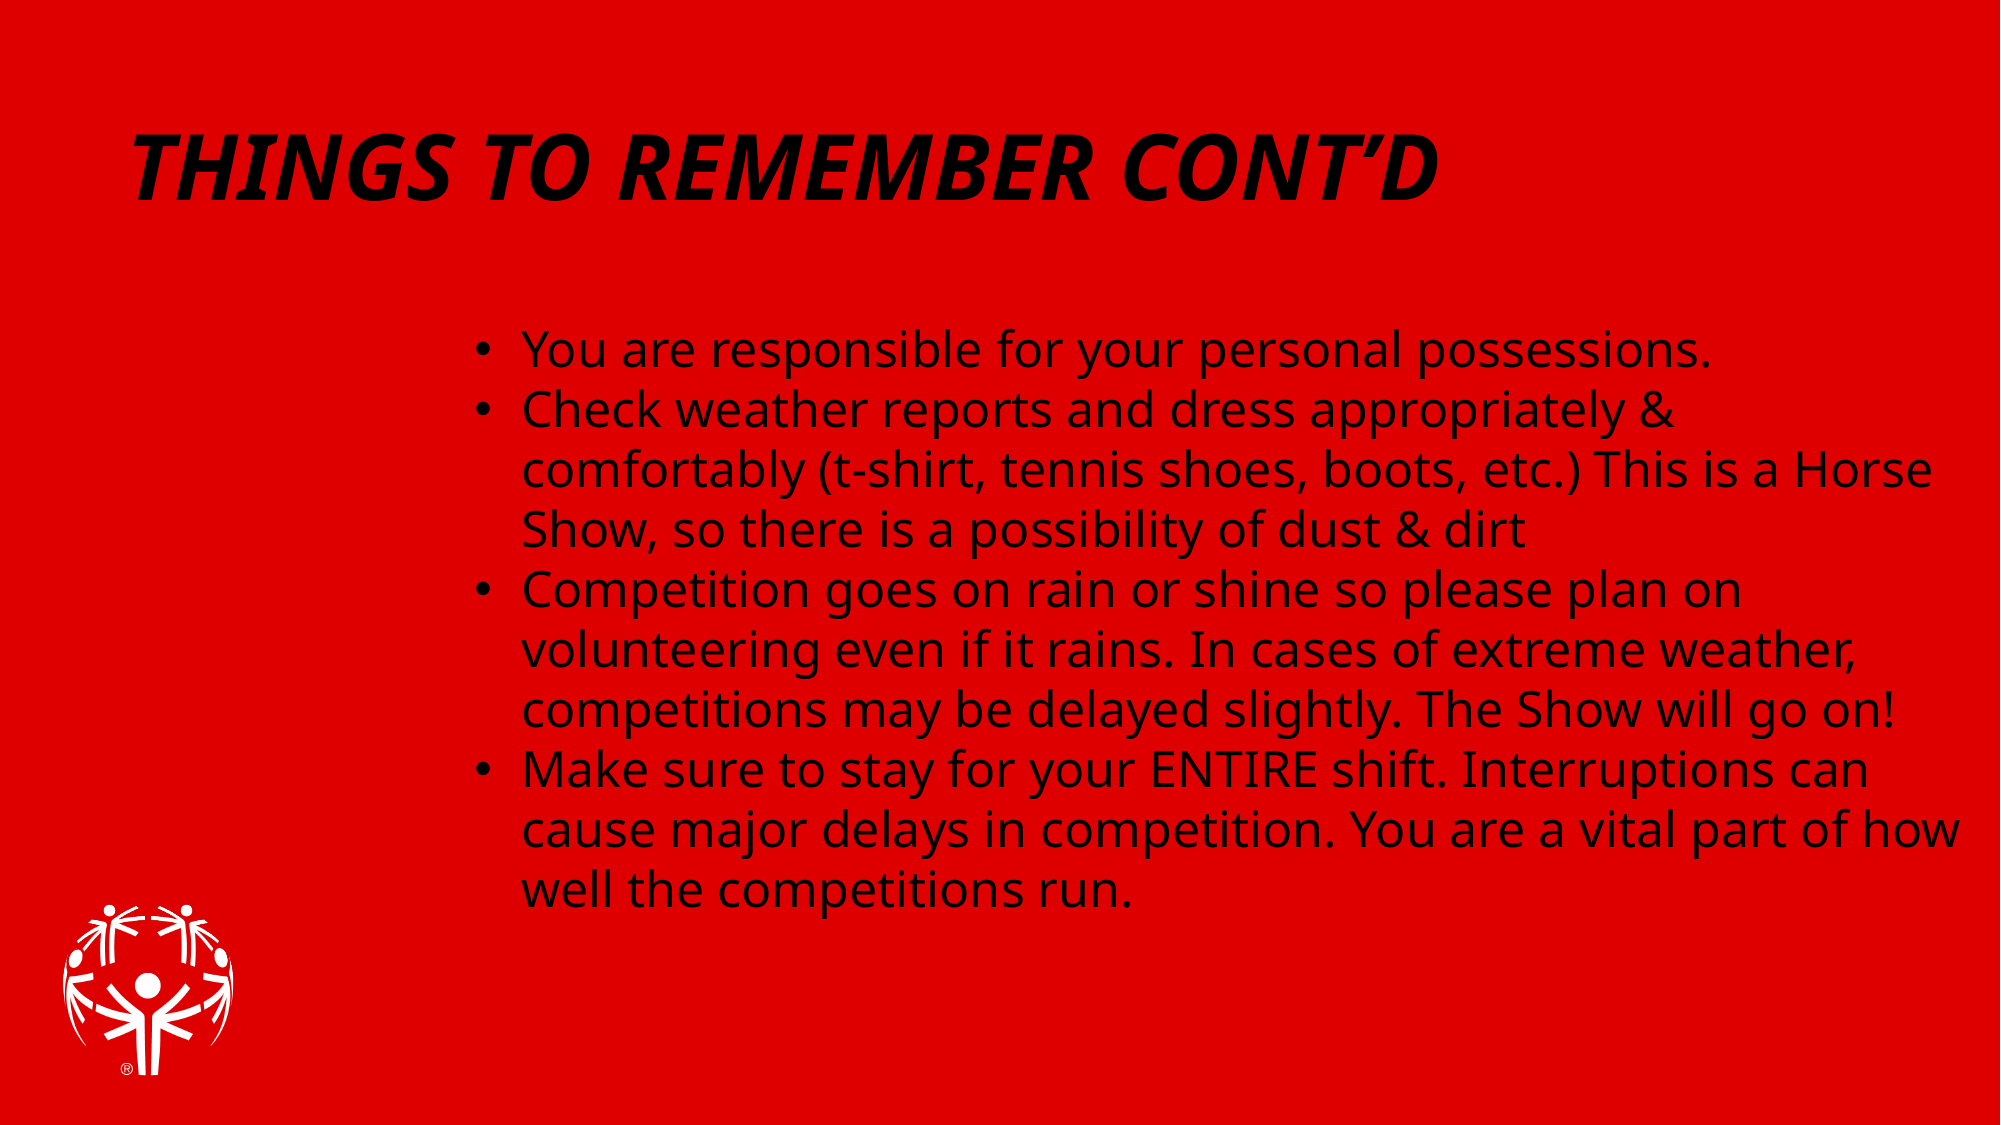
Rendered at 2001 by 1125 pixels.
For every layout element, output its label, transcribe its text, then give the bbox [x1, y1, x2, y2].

title THINGS TO REMEMBER CONT’D [0, 61, 1647, 280]
text_box You are responsible for your personal possessions. Check weather reports and dress appropriately & comfortably (t-shirt, tennis shoes, boots, etc.) This is a Horse Show, so there is a possibility of dust & dirt Competition goes on rain or shine so please plan on volunteering even if it rains. In cases of extreme weather, competitions may be delayed slightly. The Show will go on! Make sure to stay for your ENTIRE shift. Interruptions can cause major delays in competition. You are a vital part of how well the competitions run. [459, 310, 1980, 926]
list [0, 881, 287, 1098]
